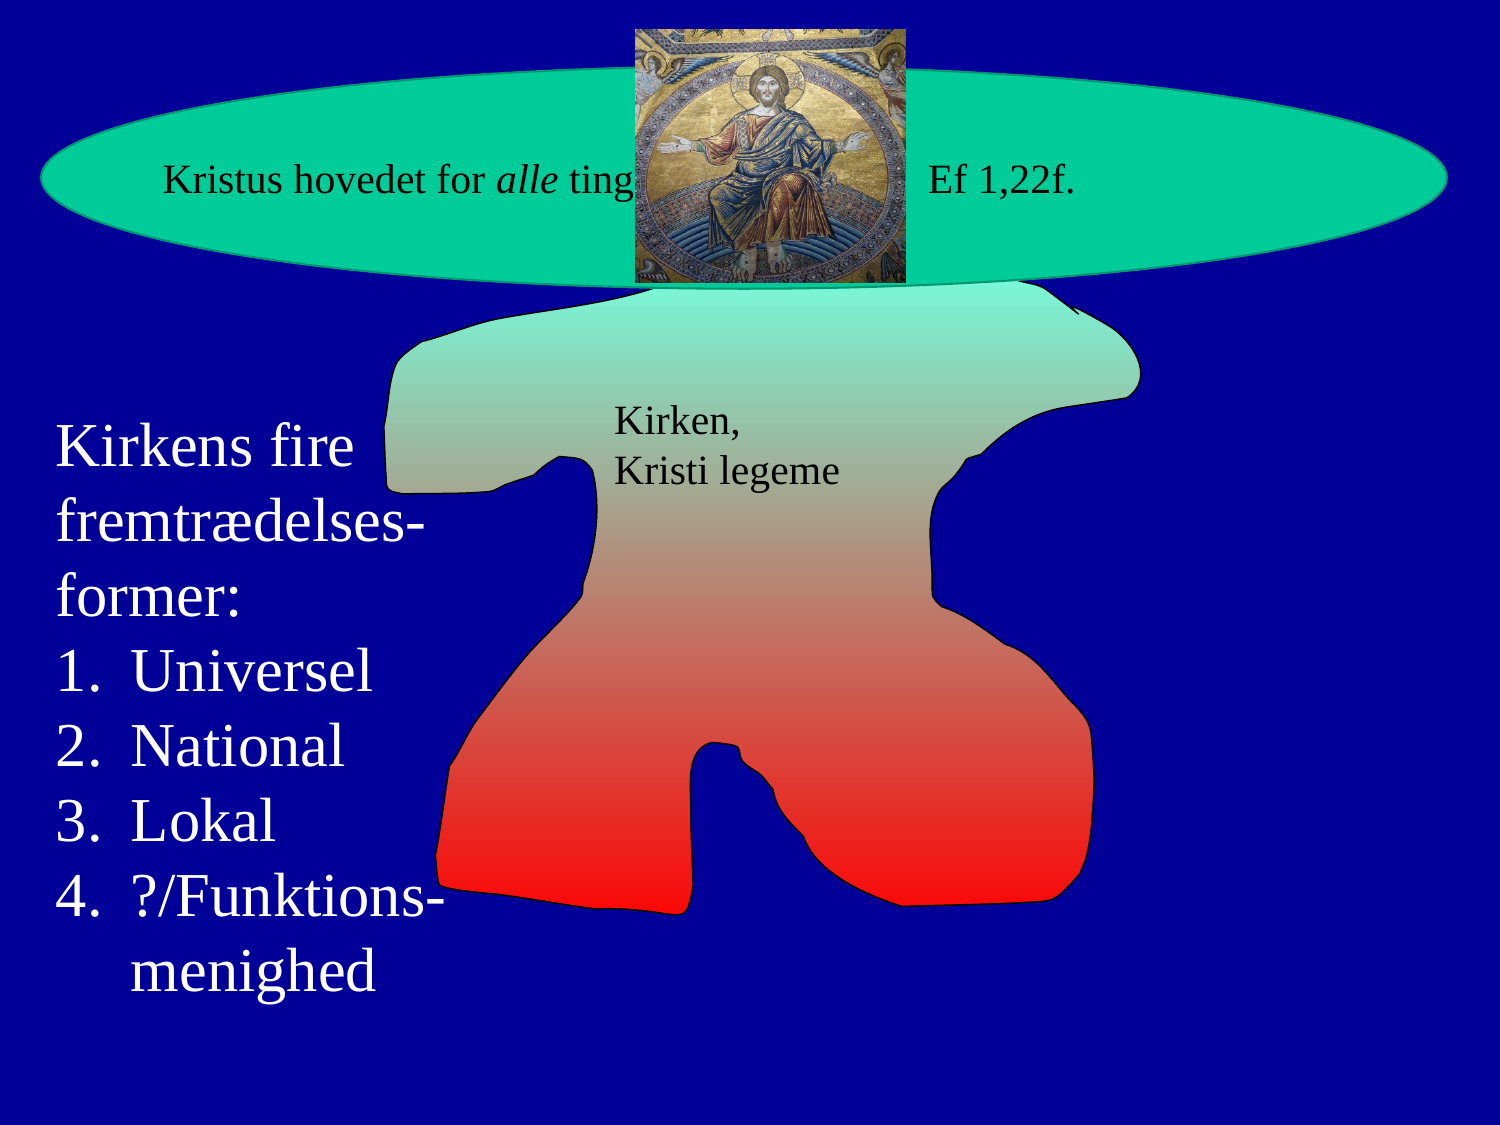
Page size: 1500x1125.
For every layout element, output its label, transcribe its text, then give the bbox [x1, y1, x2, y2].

text_box Kirkens fire fremtrædelses- former: Universel National Lokal ?/Funktions- menighed [41, 397, 462, 1012]
picture [635, 29, 906, 283]
text_box Kristus hovedet for alle ting Ef 1,22f. [147, 144, 635, 210]
text_box [40, 66, 1448, 290]
text_box [388, 281, 1141, 915]
text_box Kirken, Kristi legeme [599, 385, 942, 501]
text_box Kristus hovedet for alle ting Ef 1,22f. [906, 144, 1187, 210]
